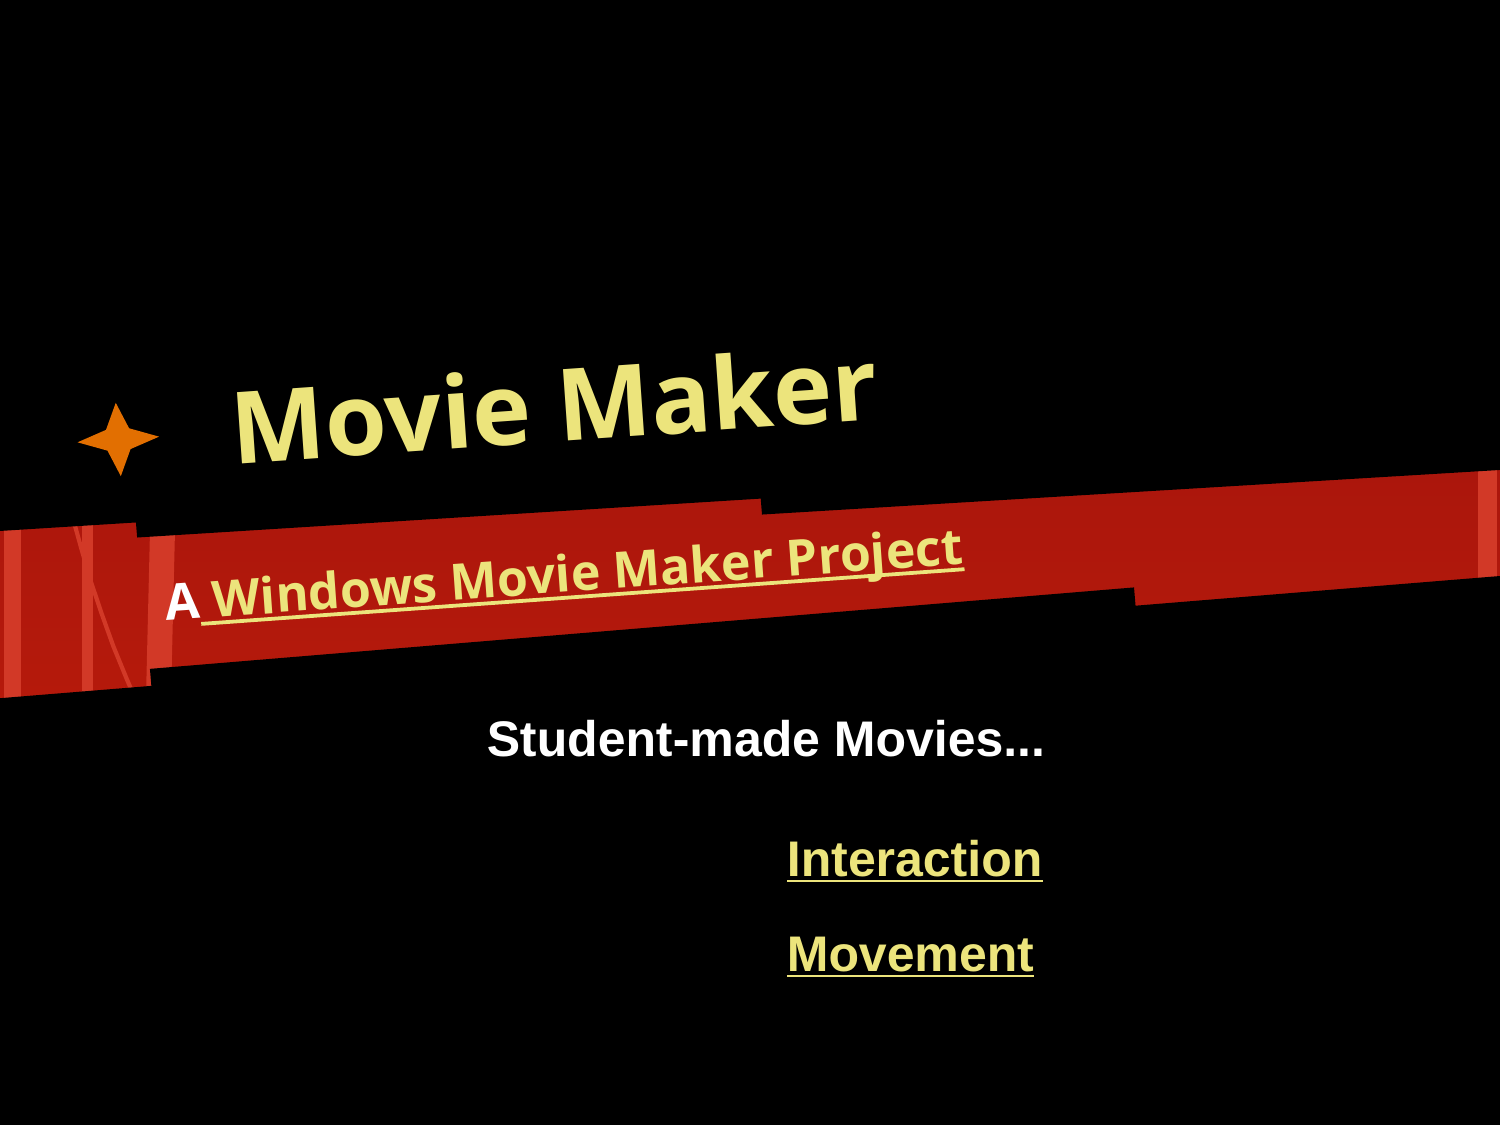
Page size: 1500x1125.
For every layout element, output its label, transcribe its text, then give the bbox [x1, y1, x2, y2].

subtitle A Windows Movie Maker Project [104, 177, 1383, 948]
title Movie Maker [155, 195, 1444, 504]
text_box Student-made Movies... Interaction Movement [471, 691, 1402, 997]
